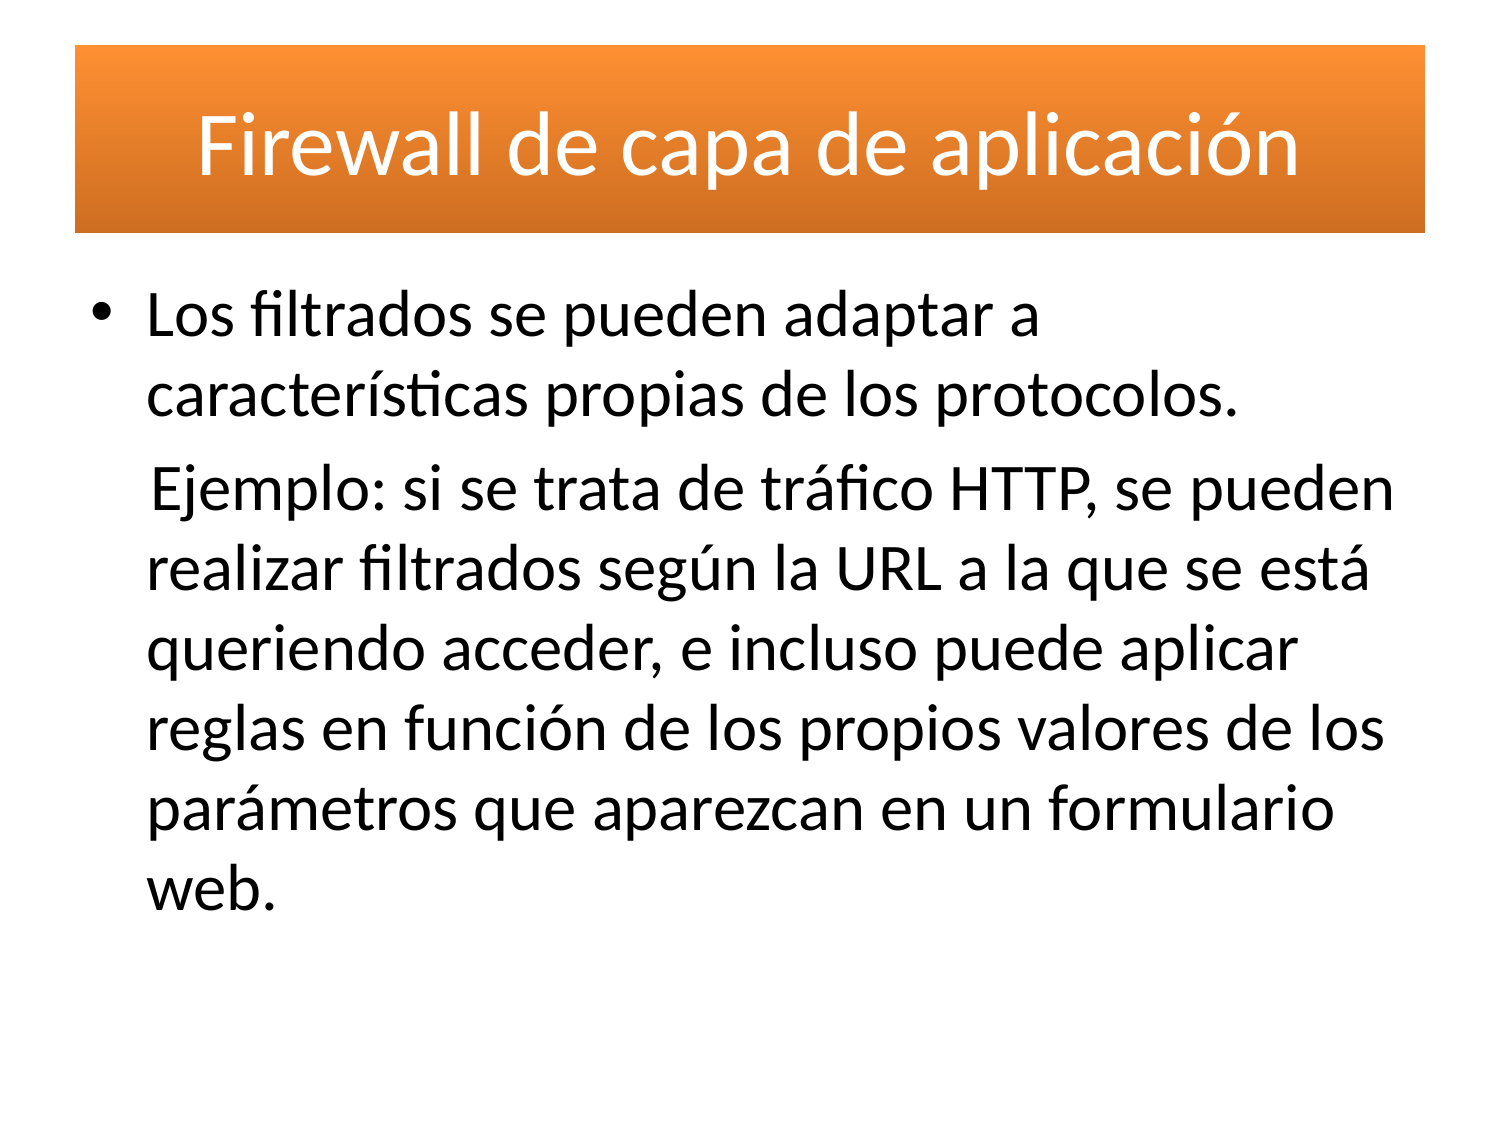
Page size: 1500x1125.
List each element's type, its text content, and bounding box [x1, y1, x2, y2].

title Firewall de capa de aplicación [75, 45, 1425, 233]
list Los filtrados se pueden adaptar a características propias de los protocolos. Ejemplo: si se trata de tráfico HTTP, se pueden realizar filtrados según la URL a la que se está queriendo acceder, e incluso puede aplicar reglas en función de los propios valores de los parámetros que aparezcan en un formulario web. [75, 262, 1425, 1005]
